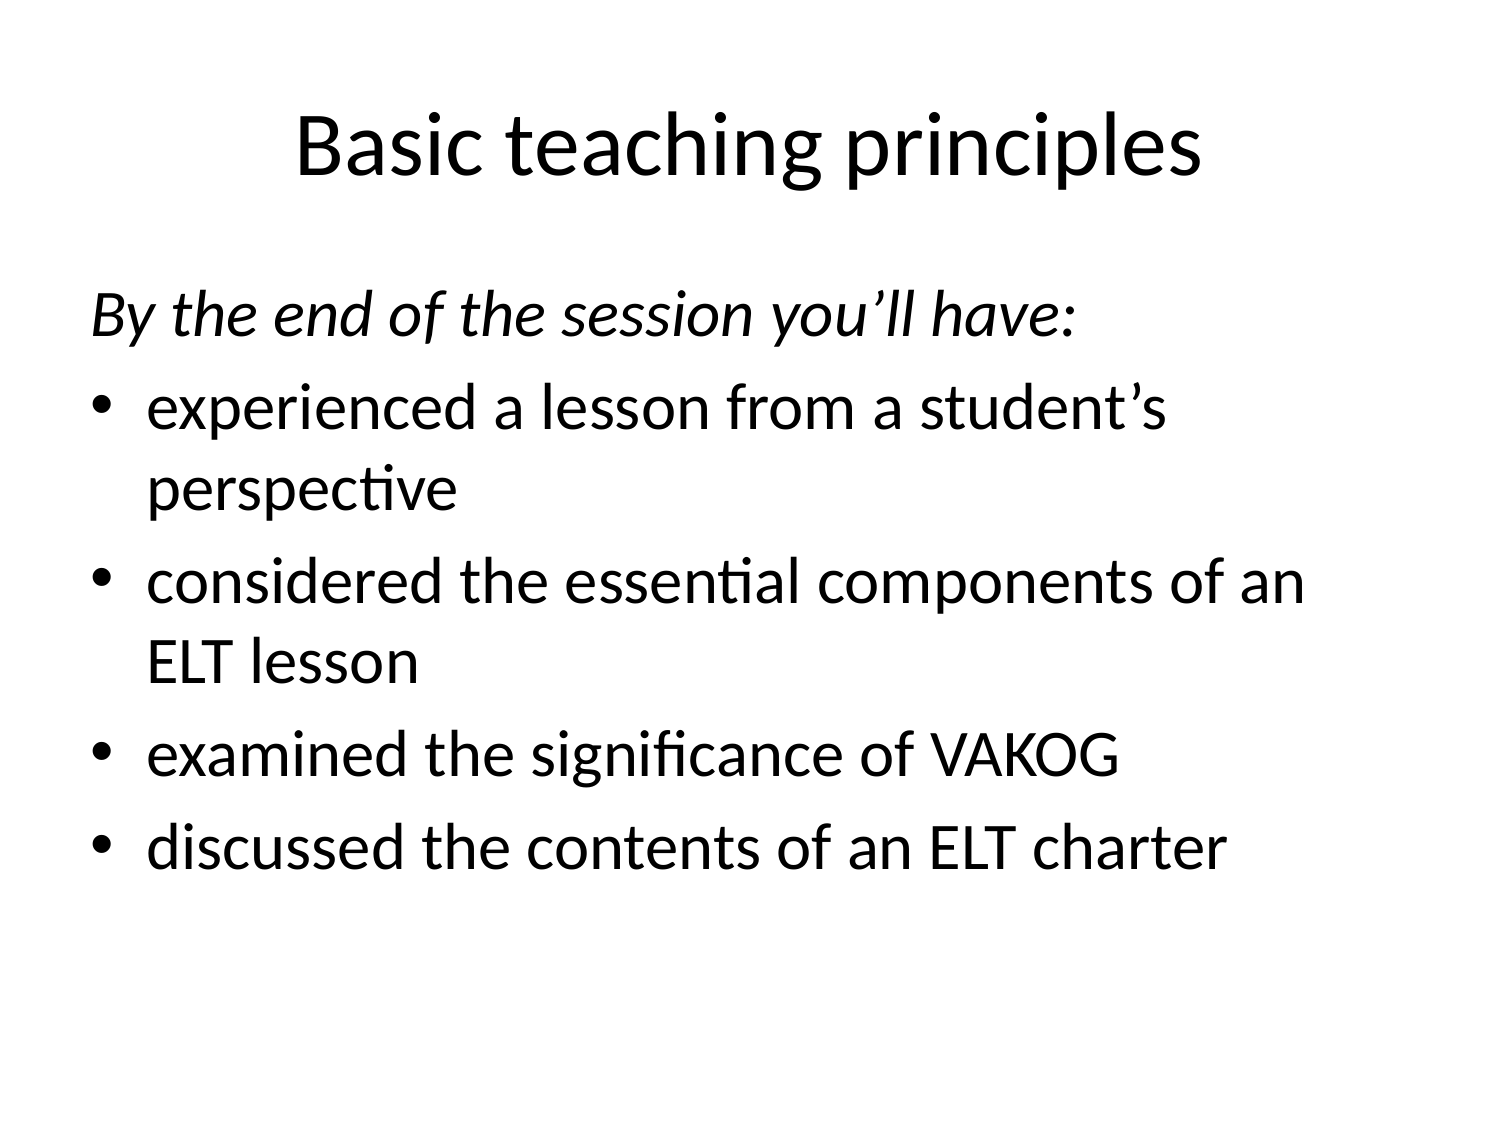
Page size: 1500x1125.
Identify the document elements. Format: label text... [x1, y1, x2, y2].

list By the end of the session you’ll have: experienced a lesson from a student’s perspective considered the essential components of an ELT lesson examined the significance of VAKOG discussed the contents of an ELT charter [75, 262, 1425, 1005]
title Basic teaching principles [75, 45, 1425, 233]
